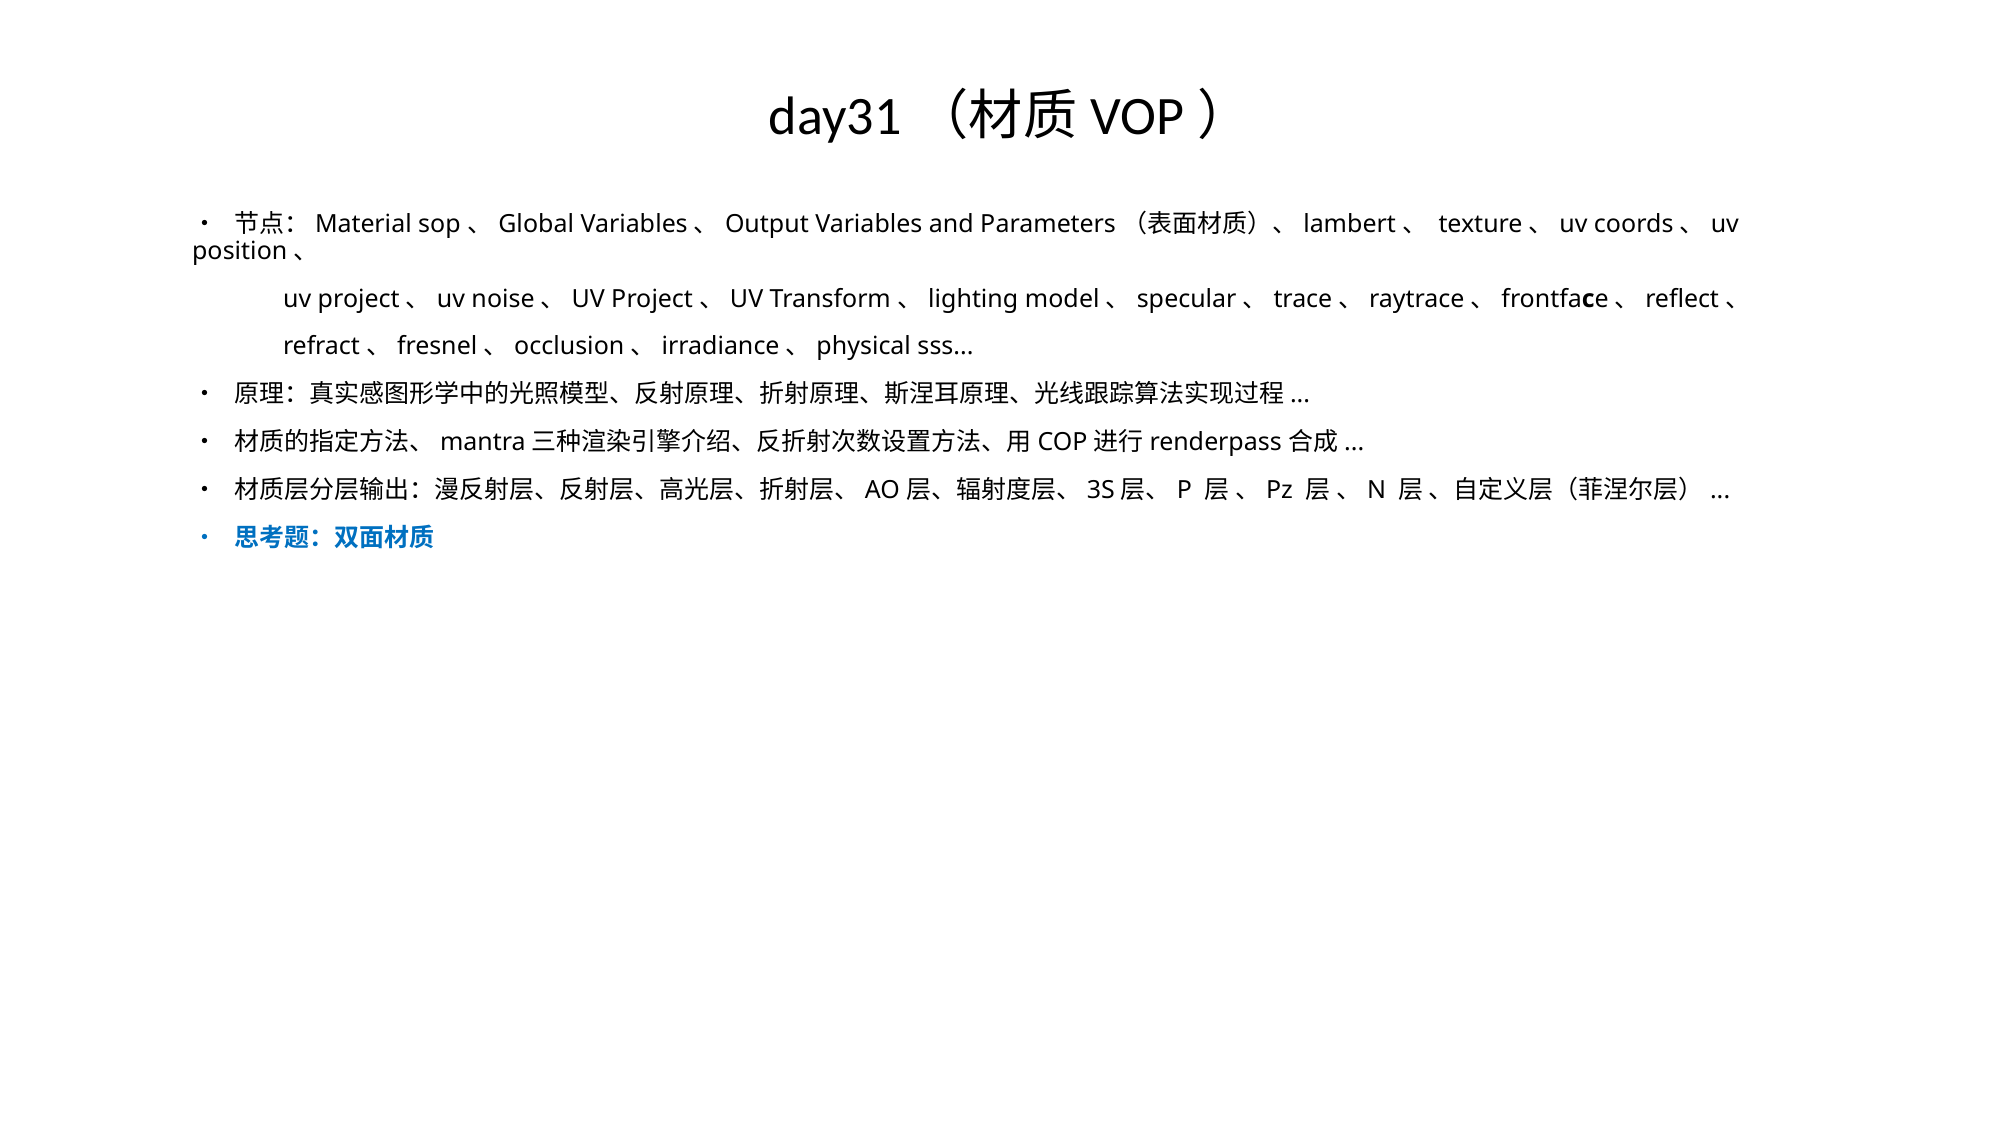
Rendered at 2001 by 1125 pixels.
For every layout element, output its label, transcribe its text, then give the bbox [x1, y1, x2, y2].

title day31（材质VOP） [711, 41, 1309, 154]
subtitle • 节点：Material sop、Global Variables、Output Variables and Parameters（表面材质）、lambert、 texture、uv coords、uv position、 uv project、uv noise、UV Project、UV Transform、lighting model、specular、trace、raytrace、frontface、reflect、 refract、fresnel、occlusion、irradiance、physical sss... • 原理：真实感图形学中的光照模型、反射原理、折射原理、斯涅耳原理、光线跟踪算法实现过程... • 材质的指定方法、mantra三种渲染引擎介绍、反折射次数设置方法、用COP进行renderpass合成... • 材质层分层输出：漫反射层、反射层、高光层、折射层、AO层、辐射度层、3S层、P 层 、Pz 层 、N 层 、自定义层（菲涅尔层）... • 思考题：双面材质 [176, 203, 1815, 903]
